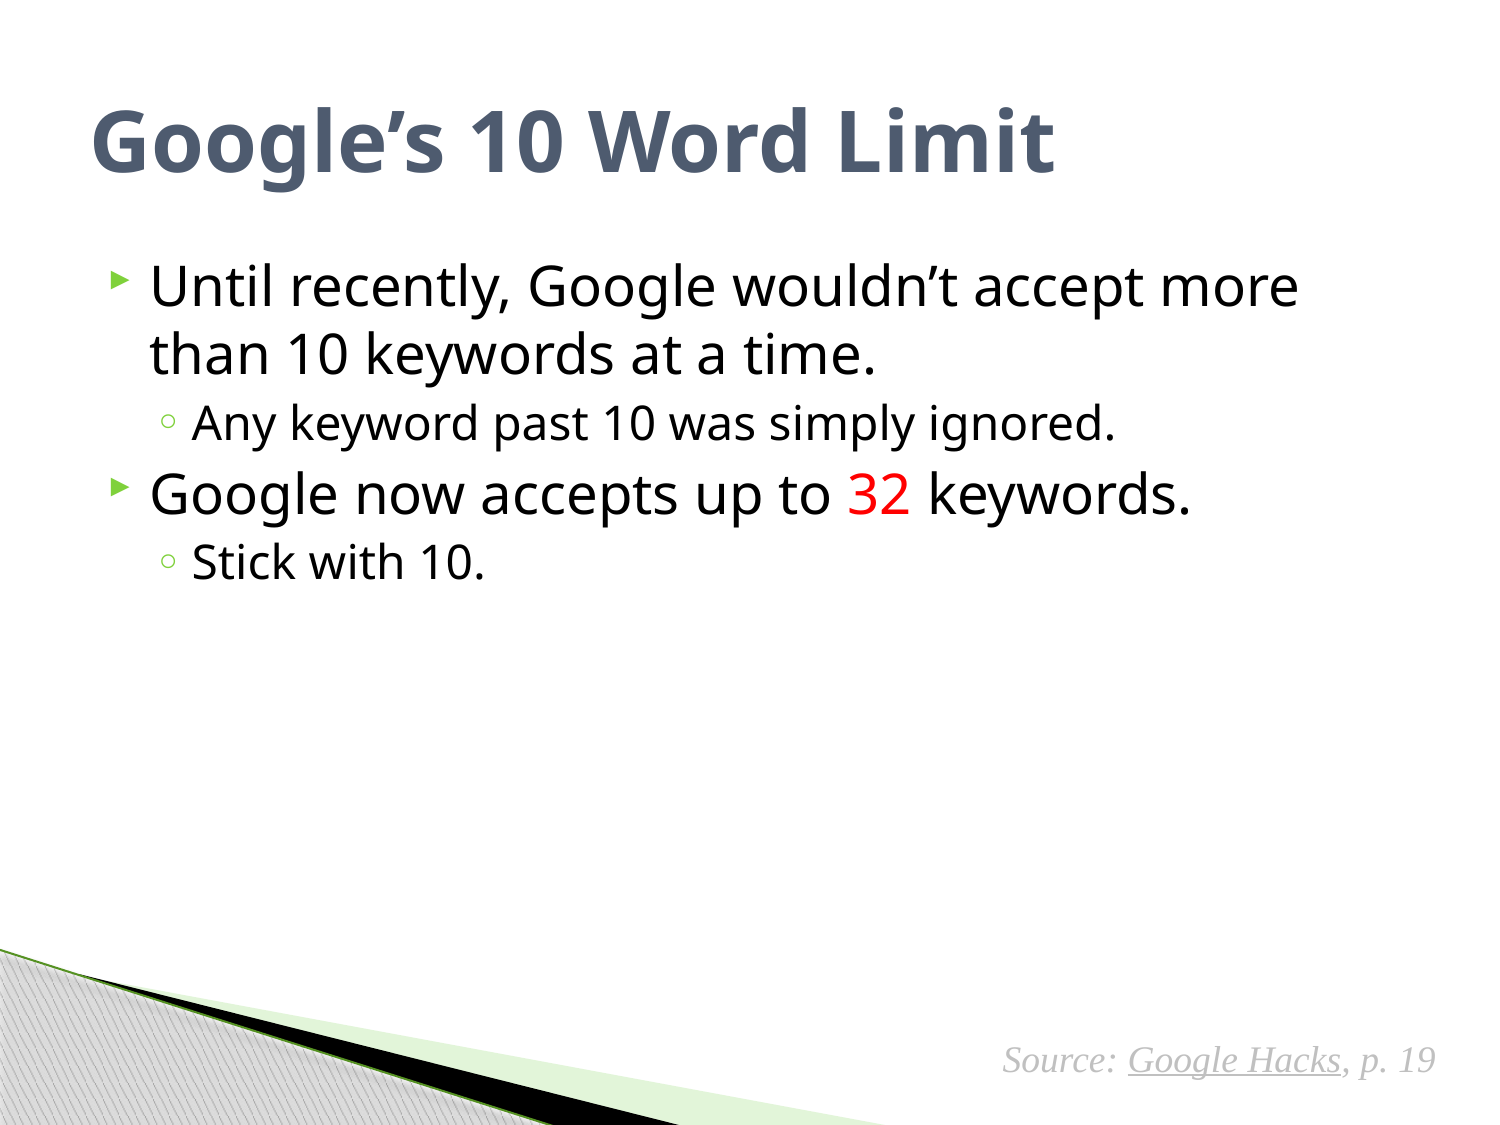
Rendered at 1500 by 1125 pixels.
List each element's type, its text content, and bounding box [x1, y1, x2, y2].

title Google’s 10 Word Limit [75, 45, 1425, 233]
text_box Source: Google Hacks, p. 19 [987, 1027, 1451, 1087]
list Until recently, Google wouldn’t accept more than 10 keywords at a time. Any keyword past 10 was simply ignored. Google now accepts up to 32 keywords. Stick with 10. [75, 243, 1425, 986]
